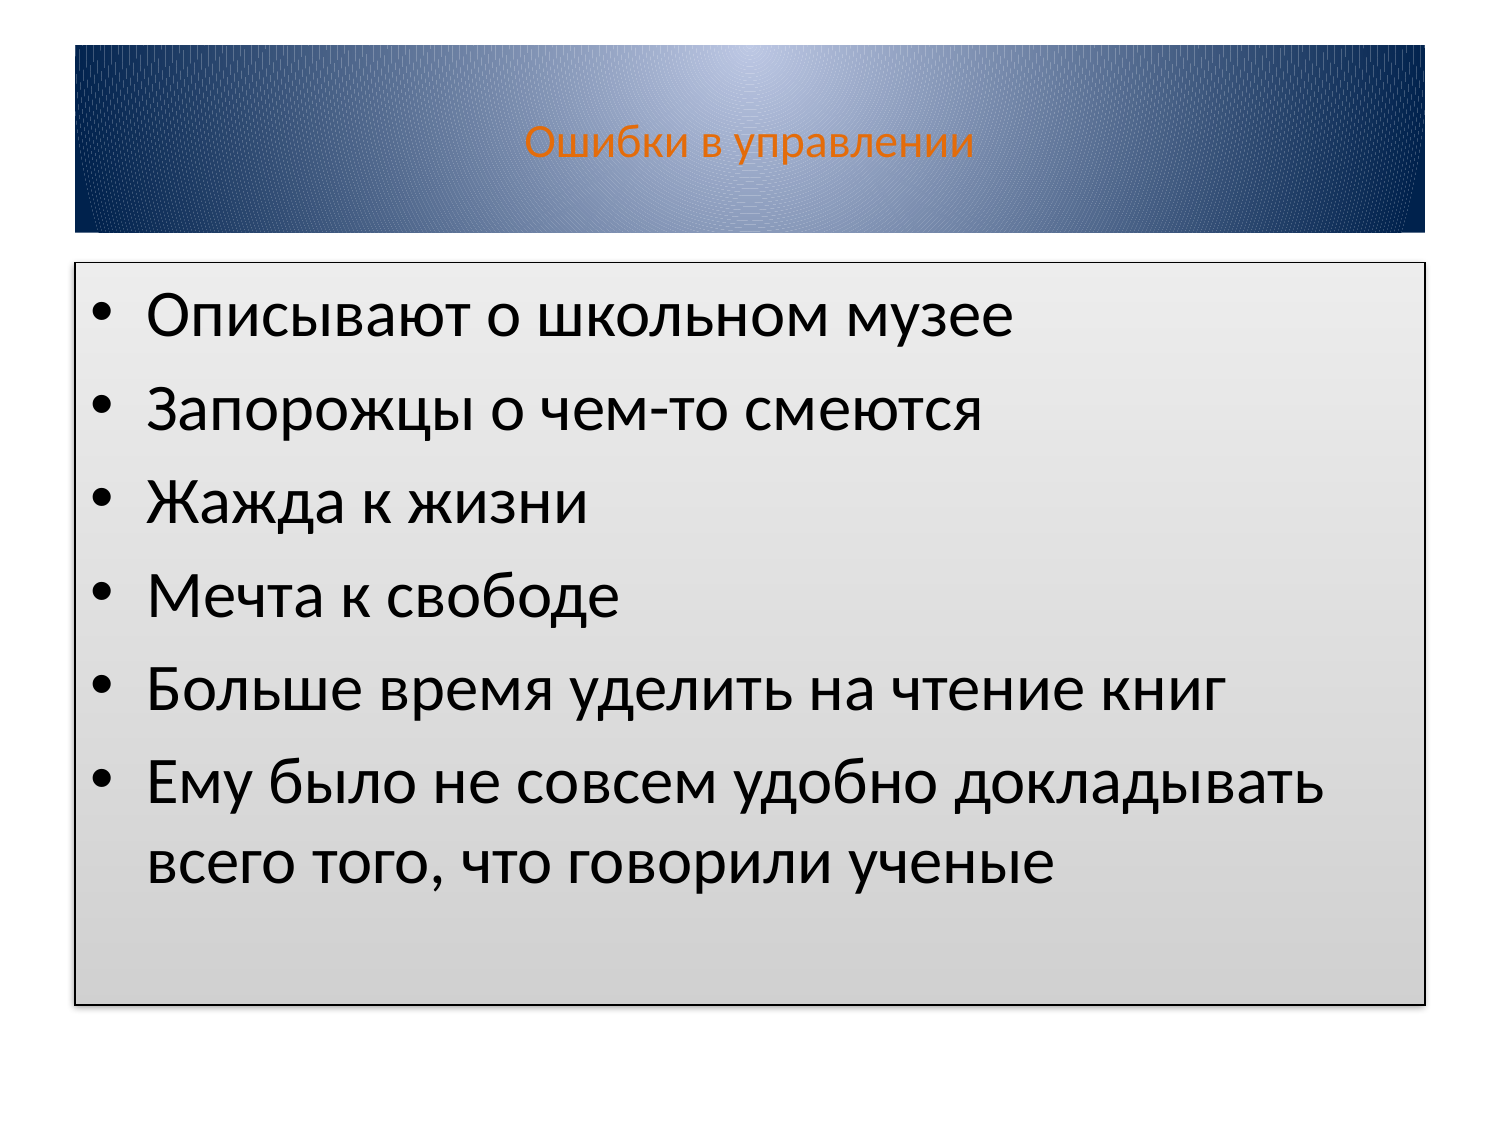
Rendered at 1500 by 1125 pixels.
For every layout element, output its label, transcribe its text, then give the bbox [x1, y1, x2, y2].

list Описывают о школьном музее Запорожцы о чем-то смеются Жажда к жизни Мечта к свободе Больше время уделить на чтение книг Ему было не совсем удобно докладывать всего того, что говорили ученые [74, 262, 1426, 1006]
title Ошибки в управлении [74, 44, 1426, 233]
